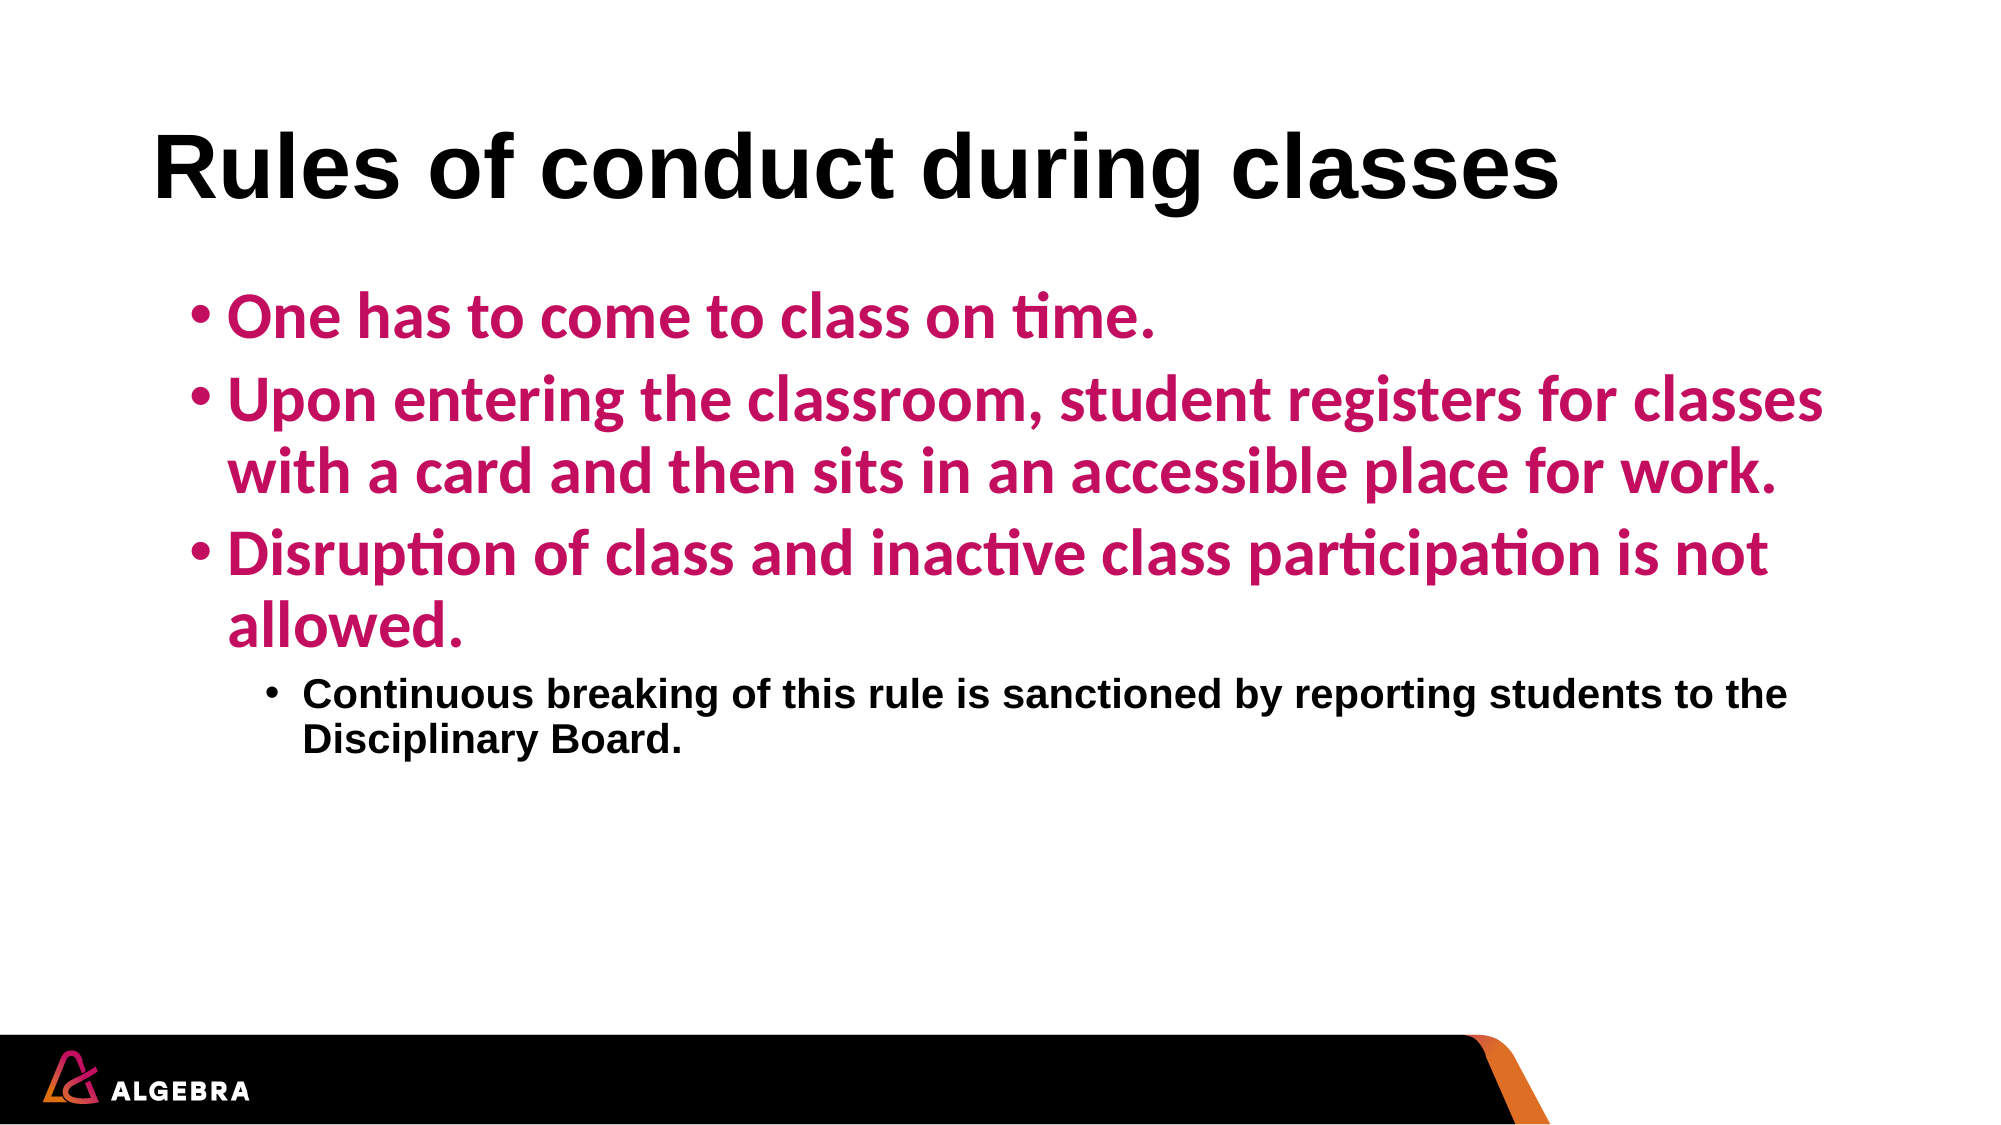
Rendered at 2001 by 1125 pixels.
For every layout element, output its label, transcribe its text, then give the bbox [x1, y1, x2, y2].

title Rules of conduct during classes [137, 59, 1863, 273]
picture [0, 1034, 1733, 1125]
list One has to come to class on time. Upon entering the classroom, student registers for classes with a card and then sits in an accessible place for work. Disruption of class and inactive class participation is not allowed. Continuous breaking of this rule is sanctioned by reporting students to the Disciplinary Board. [137, 273, 1940, 988]
